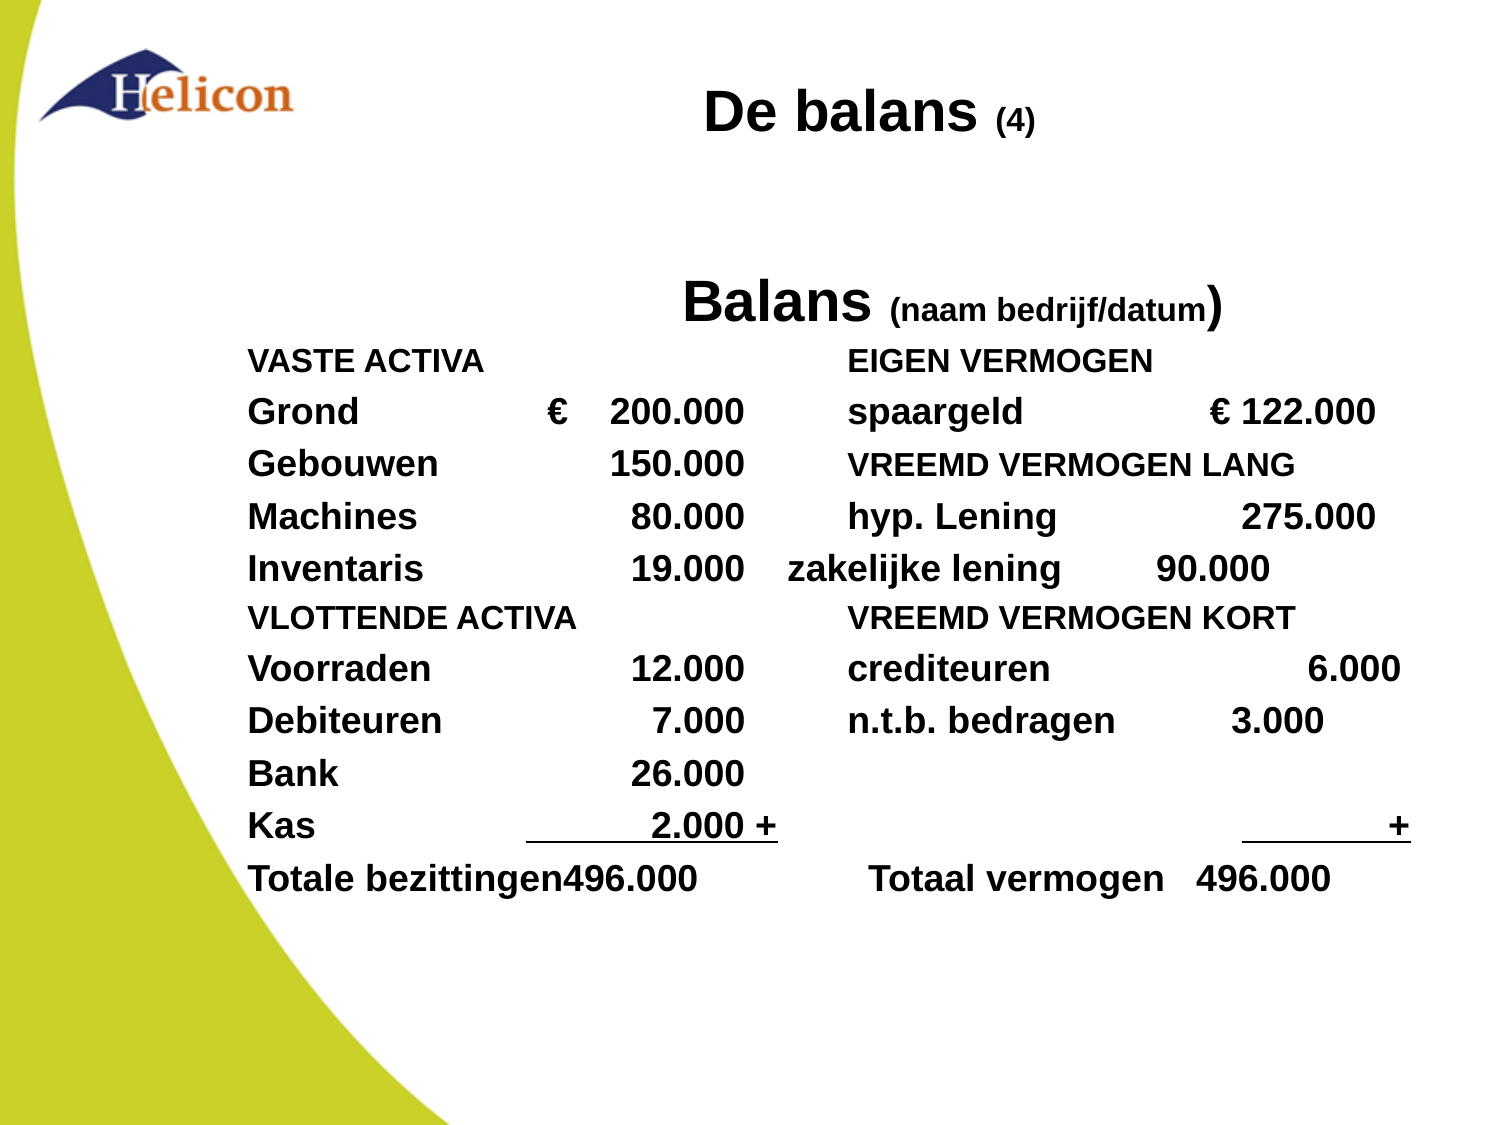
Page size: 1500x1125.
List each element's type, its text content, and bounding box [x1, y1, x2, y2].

title De balans (4) [324, 54, 1415, 161]
list Balans (naam bedrijf/datum) VASTE ACTIVA EIGEN VERMOGEN Grond € 200.000 spaargeld € 122.000 Gebouwen 150.000 VREEMD VERMOGEN LANG Machines 80.000 hyp. Lening 275.000 Inventaris 19.000 zakelijke lening 90.000 VLOTTENDE ACTIVA VREEMD VERMOGEN KORT Voorraden 12.000 crediteuren 6.000 Debiteuren 7.000 n.t.b. bedragen 3.000 Bank 26.000 Kas 2.000 + + Totale bezittingen496.000 Totaal vermogen 496.000 [232, 255, 1500, 931]
picture [0, 0, 1500, 1125]
